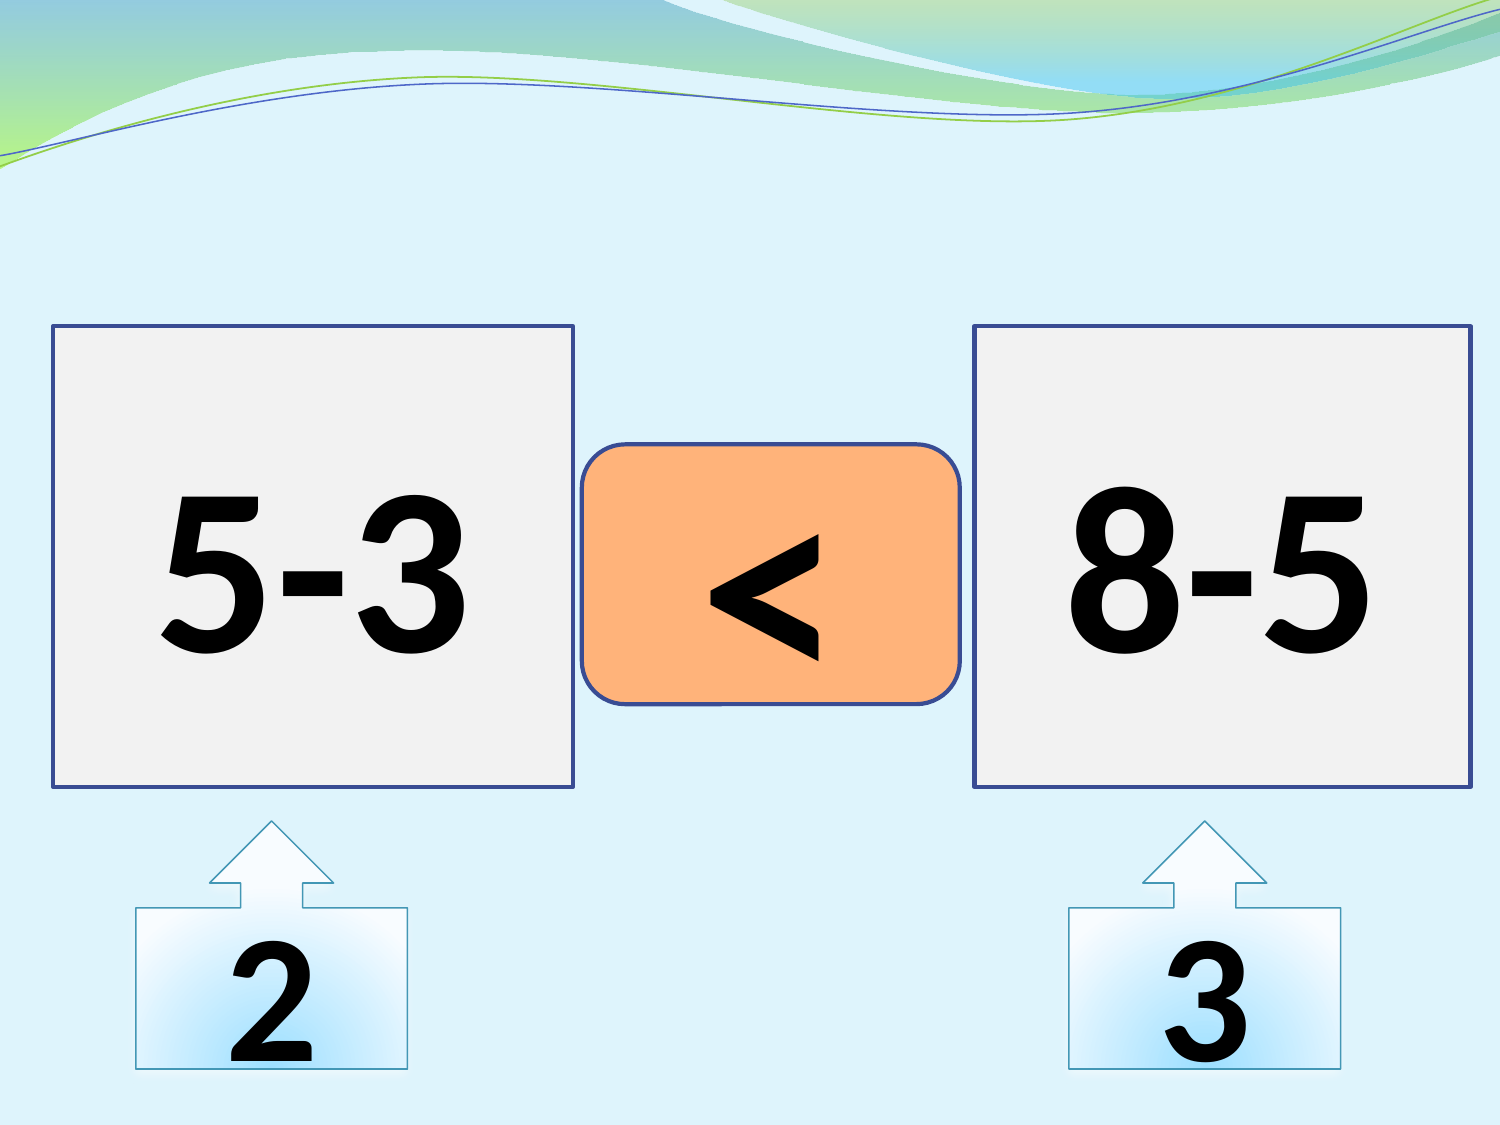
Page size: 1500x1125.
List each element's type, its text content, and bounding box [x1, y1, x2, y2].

text_box 3 [1068, 820, 1342, 1070]
text_box 2 [135, 820, 409, 1070]
text_box 5-3 [51, 324, 575, 789]
text_box 8-5 [972, 324, 1473, 789]
text_box < [579, 442, 962, 707]
